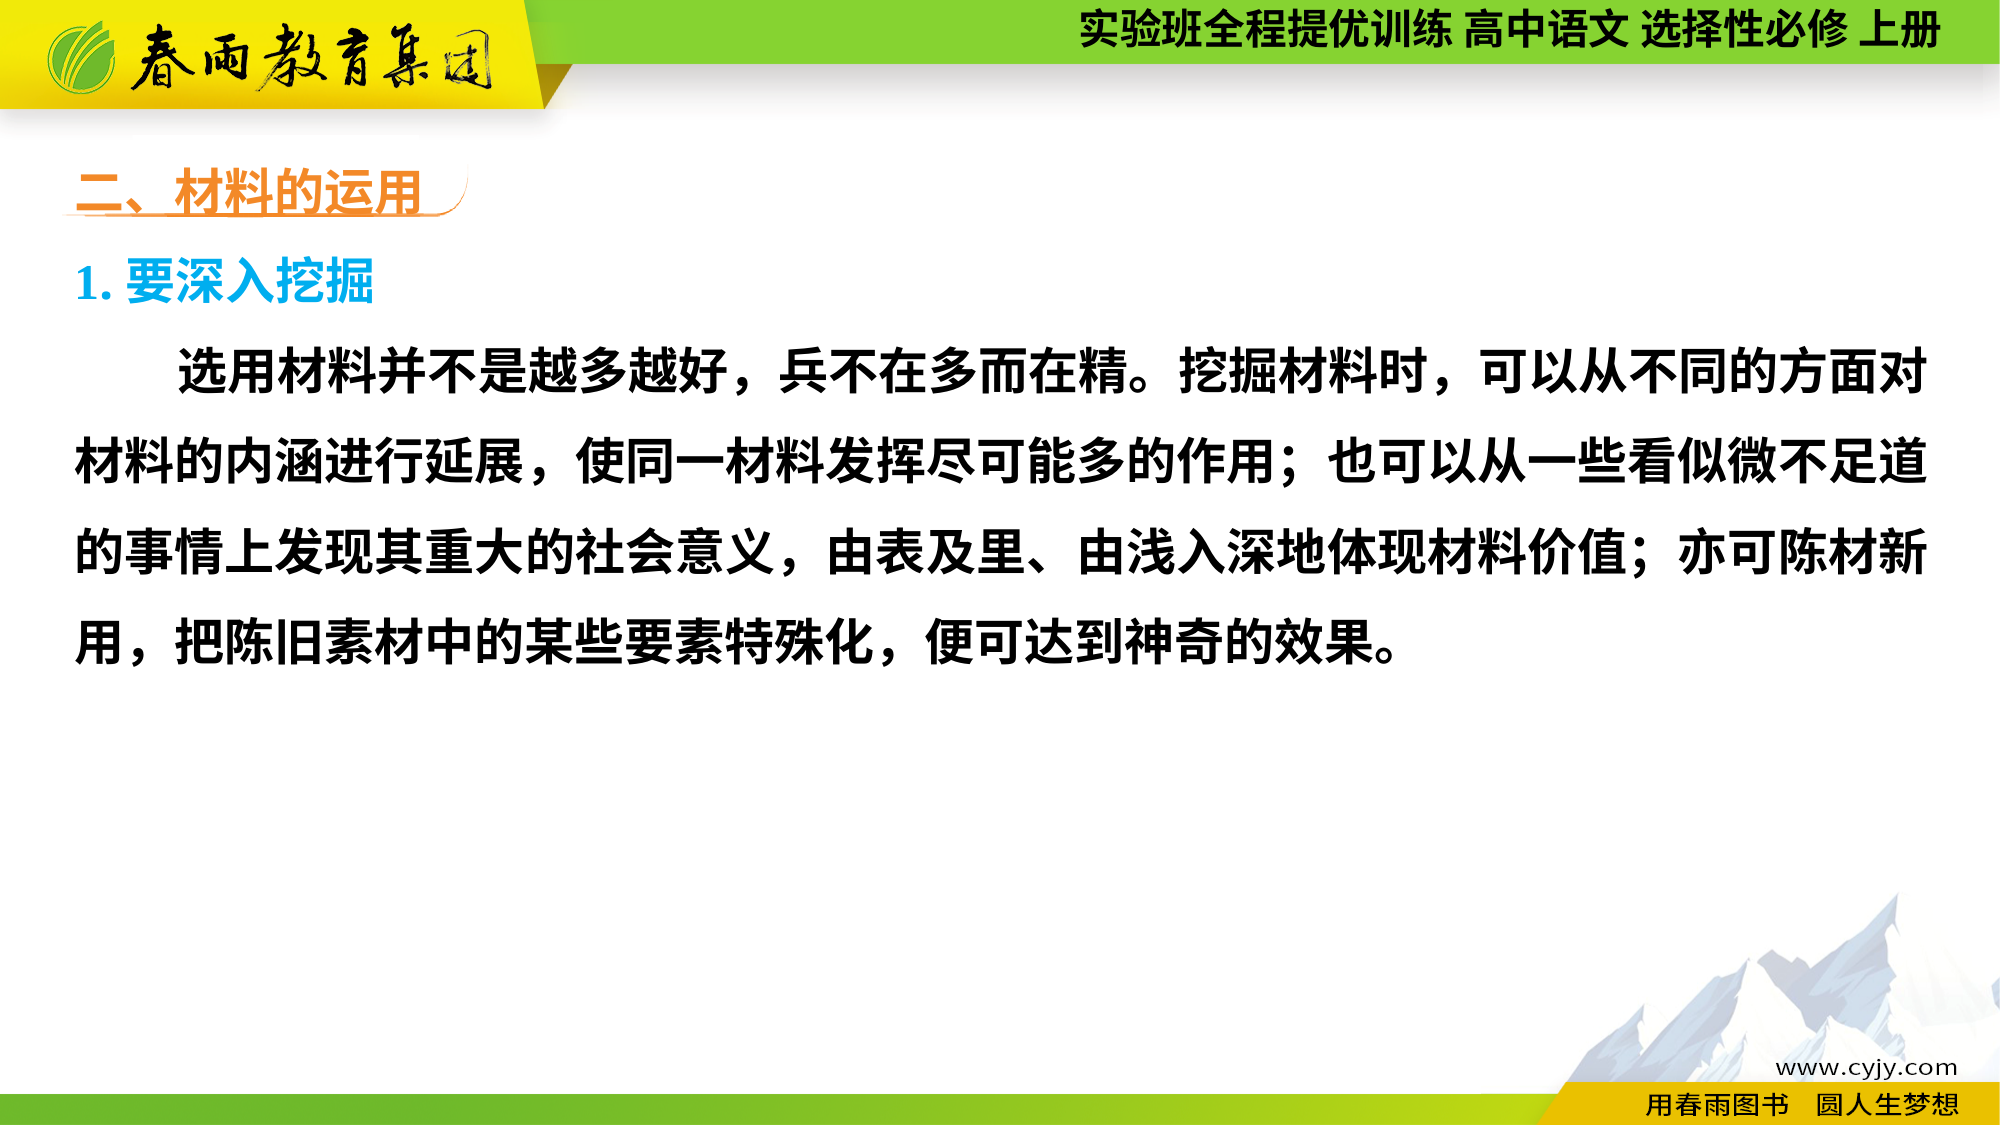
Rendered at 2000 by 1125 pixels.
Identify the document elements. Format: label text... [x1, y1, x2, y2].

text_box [62, 135, 469, 224]
picture [0, 0, 2000, 1125]
list 二、材料的运用 1.要深入挖掘 选用材料并不是越多越好，兵不在多而在精。挖掘材料时，可以从不同的方面对材料的内涵进行延展，使同一材料发挥尽可能多的作用；也可以从一些看似微不足道的事情上发现其重大的社会意义，由表及里、由浅入深地体现材料价值；亦可陈材新用，把陈旧素材中的某些要素特殊化，便可达到神奇的效果。 [59, 122, 1944, 672]
